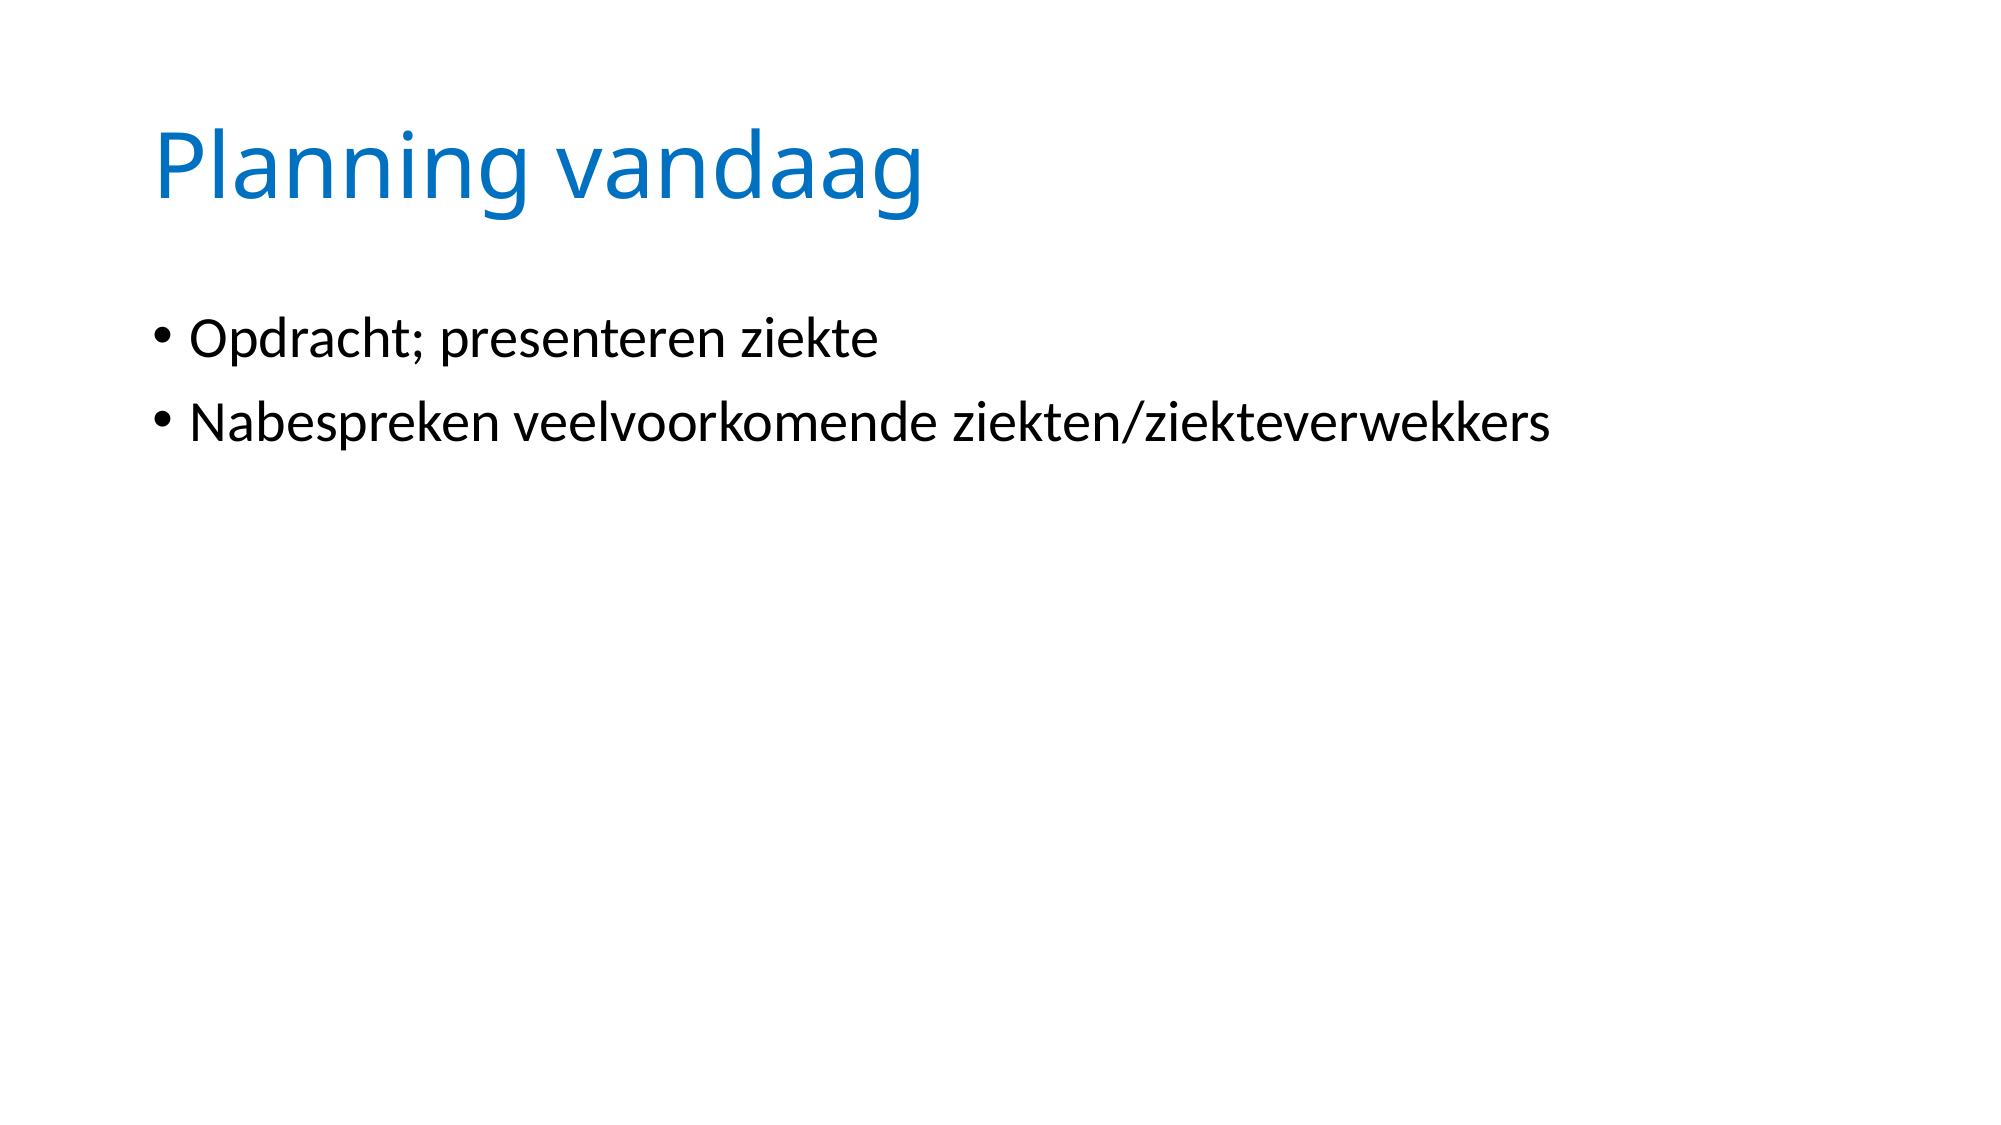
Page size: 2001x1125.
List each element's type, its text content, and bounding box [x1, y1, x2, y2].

list Opdracht; presenteren ziekte Nabespreken veelvoorkomende ziekten/ziekteverwekkers [137, 299, 1863, 1014]
title Planning vandaag [137, 59, 1863, 278]
